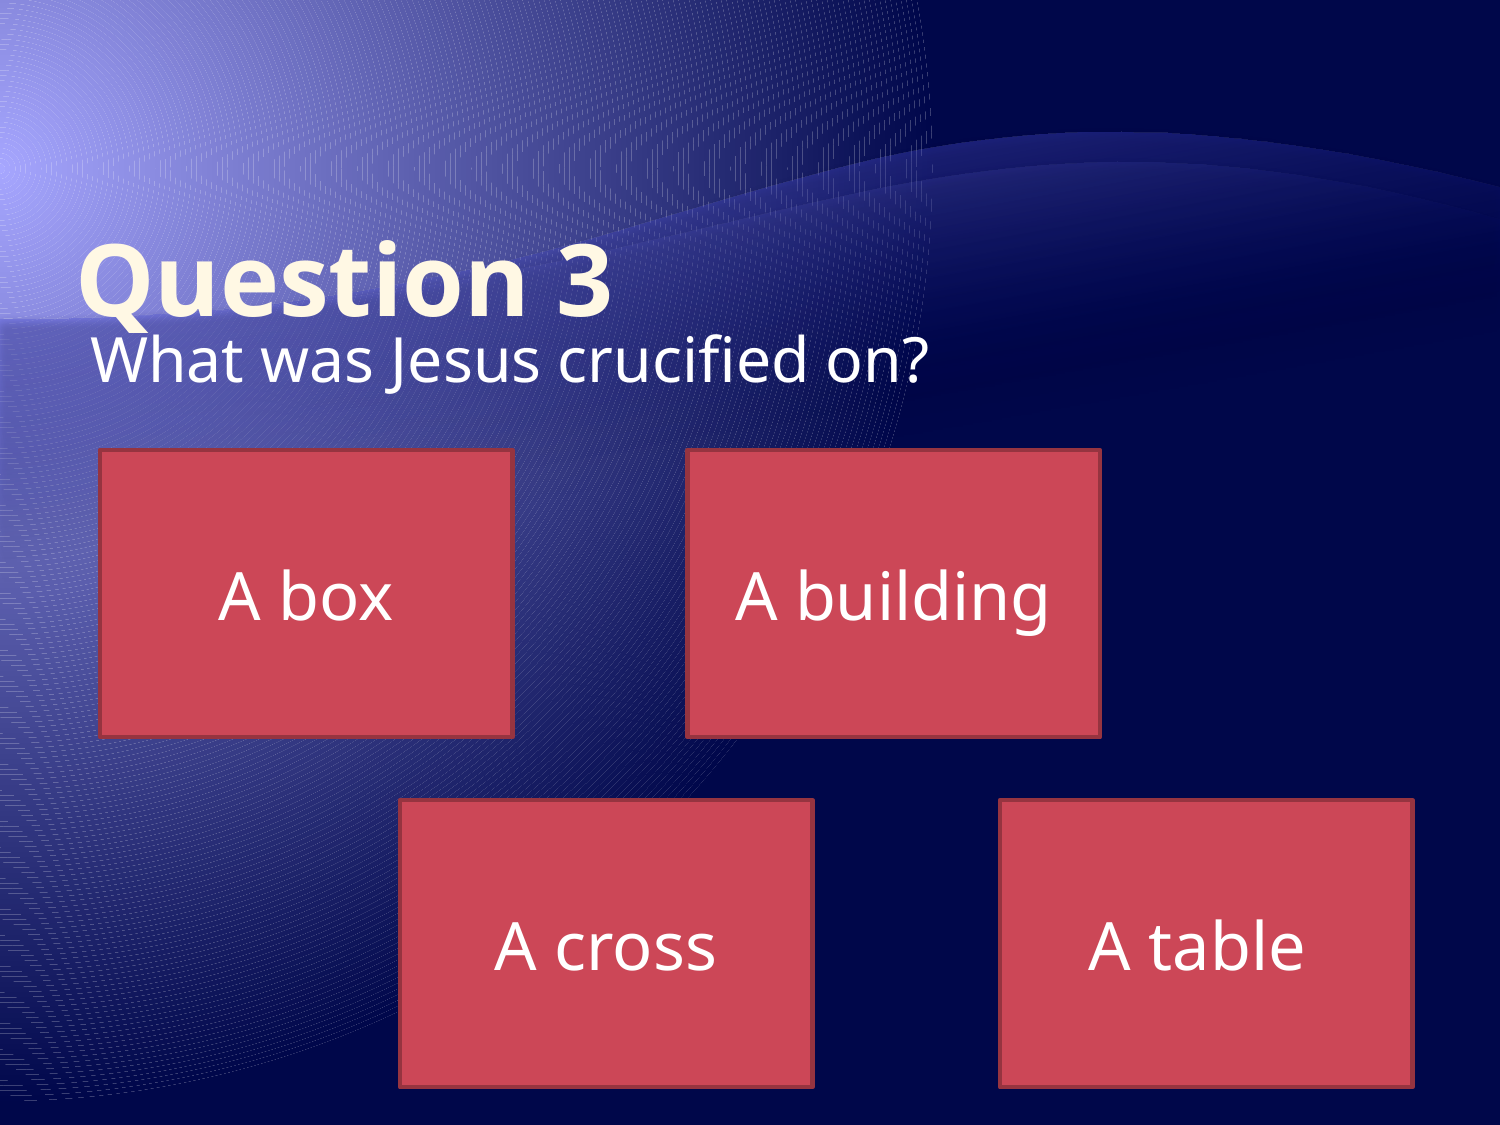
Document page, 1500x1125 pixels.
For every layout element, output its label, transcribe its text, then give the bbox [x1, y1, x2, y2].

text_box A box [98, 448, 515, 739]
list What was Jesus crucified on? [75, 312, 1425, 425]
title Question 3 [75, 87, 1425, 312]
text_box A cross [398, 798, 815, 1089]
text_box A table [998, 798, 1415, 1089]
text_box A building [685, 448, 1102, 739]
